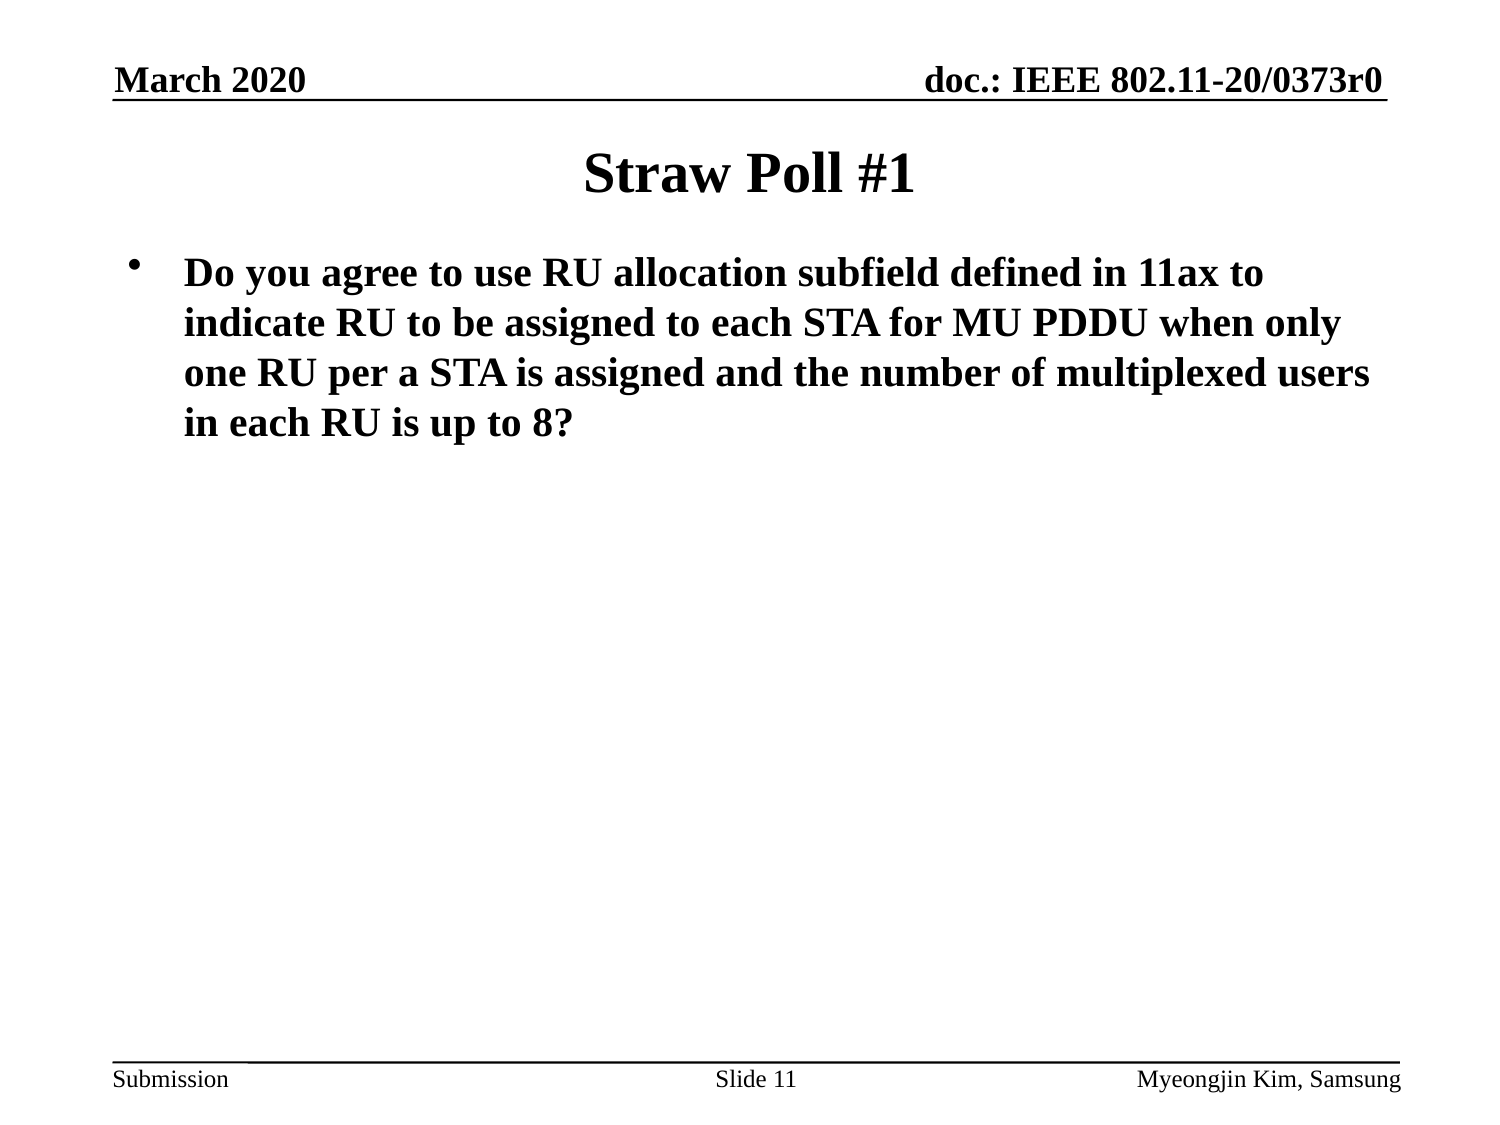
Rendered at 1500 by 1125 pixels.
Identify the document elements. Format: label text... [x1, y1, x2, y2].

footer Myeongjin Kim, Samsung [1130, 1061, 1402, 1093]
slide_number Slide 11 [712, 1061, 800, 1093]
title Straw Poll #1 [112, 112, 1388, 226]
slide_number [114, 54, 309, 101]
list Do you agree to use RU allocation subfield defined in 11ax to indicate RU to be assigned to each STA for MU PDDU when only one RU per a STA is assigned and the number of multiplexed users in each RU is up to 8? [112, 237, 1388, 1001]
